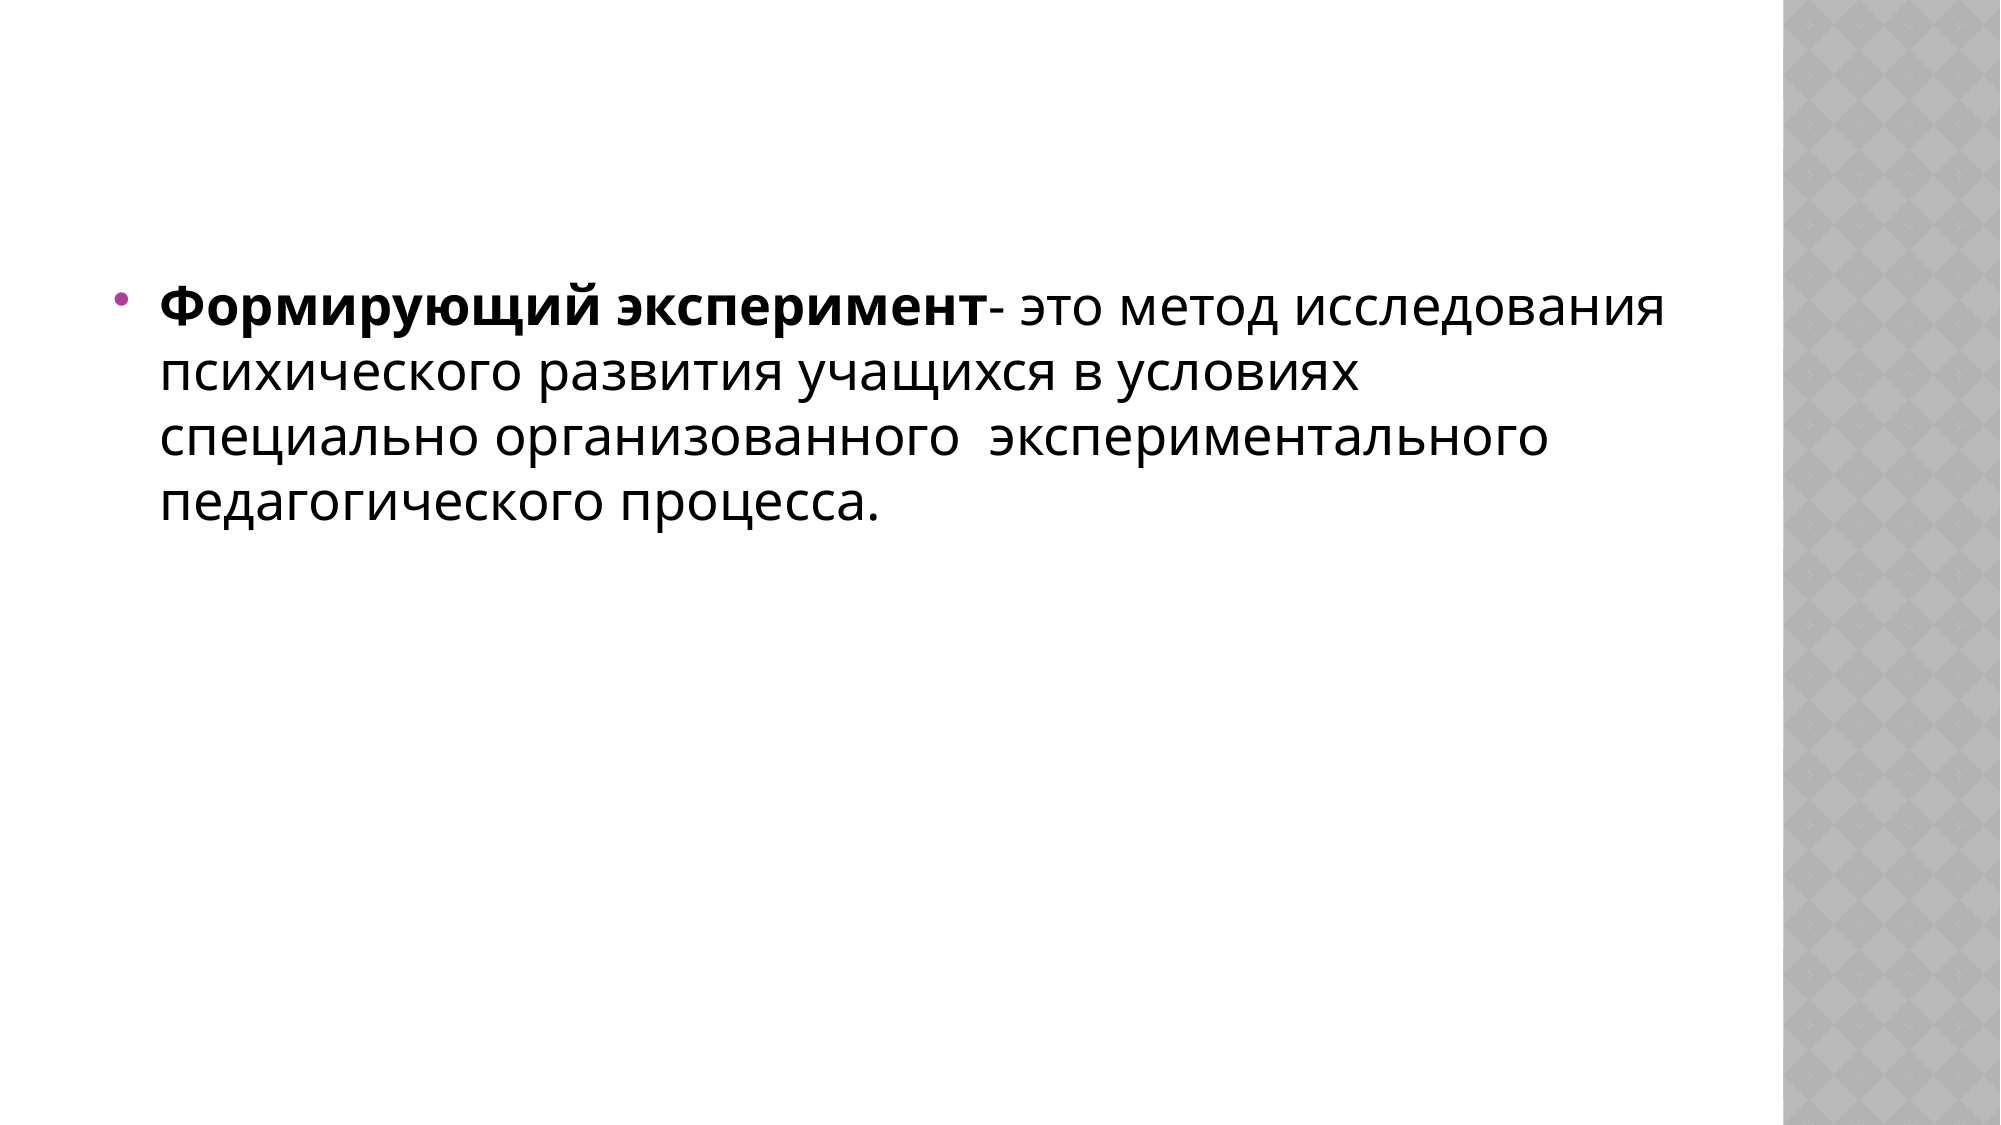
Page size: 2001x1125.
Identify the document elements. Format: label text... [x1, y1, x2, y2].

list Формирующий эксперимент- это метод исследования психического развития учащихся в условиях специально организованного экспериментального педагогического процесса. [99, 264, 1684, 1059]
